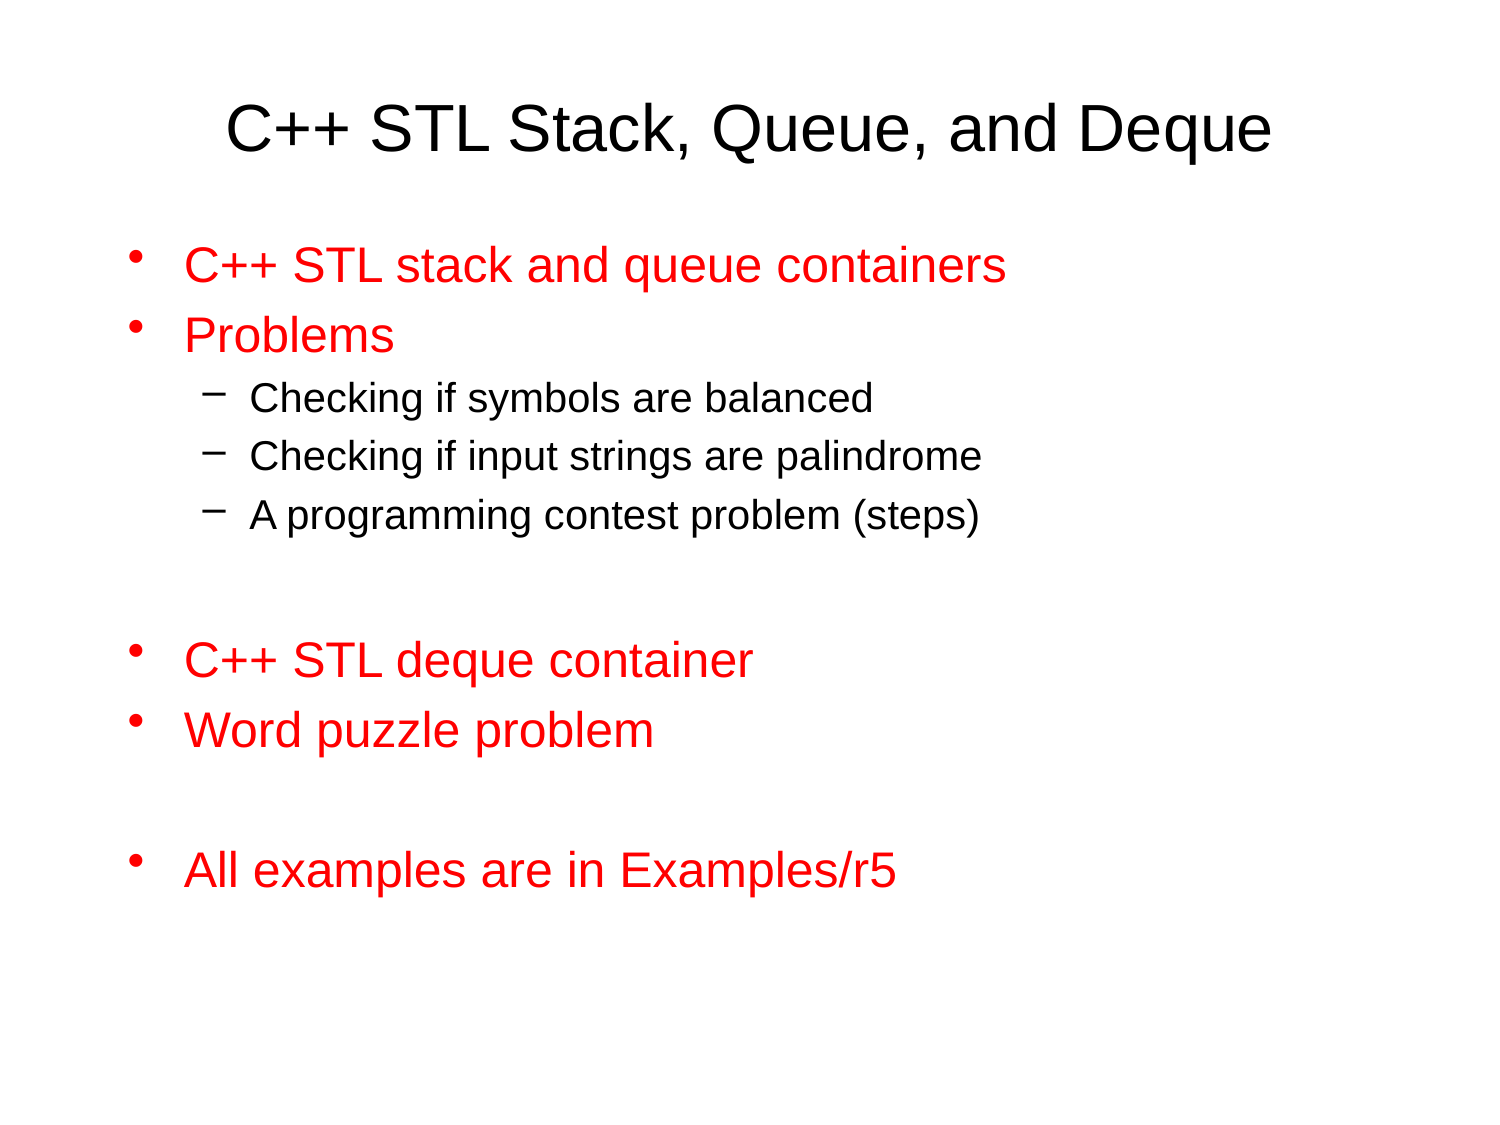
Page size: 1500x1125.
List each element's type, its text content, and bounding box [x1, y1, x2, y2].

title C++ STL Stack, Queue, and Deque [112, 62, 1388, 188]
list C++ STL stack and queue containers Problems Checking if symbols are balanced Checking if input strings are palindrome A programming contest problem (steps) C++ STL deque container Word puzzle problem All examples are in Examples/r5 [112, 224, 1388, 1001]
